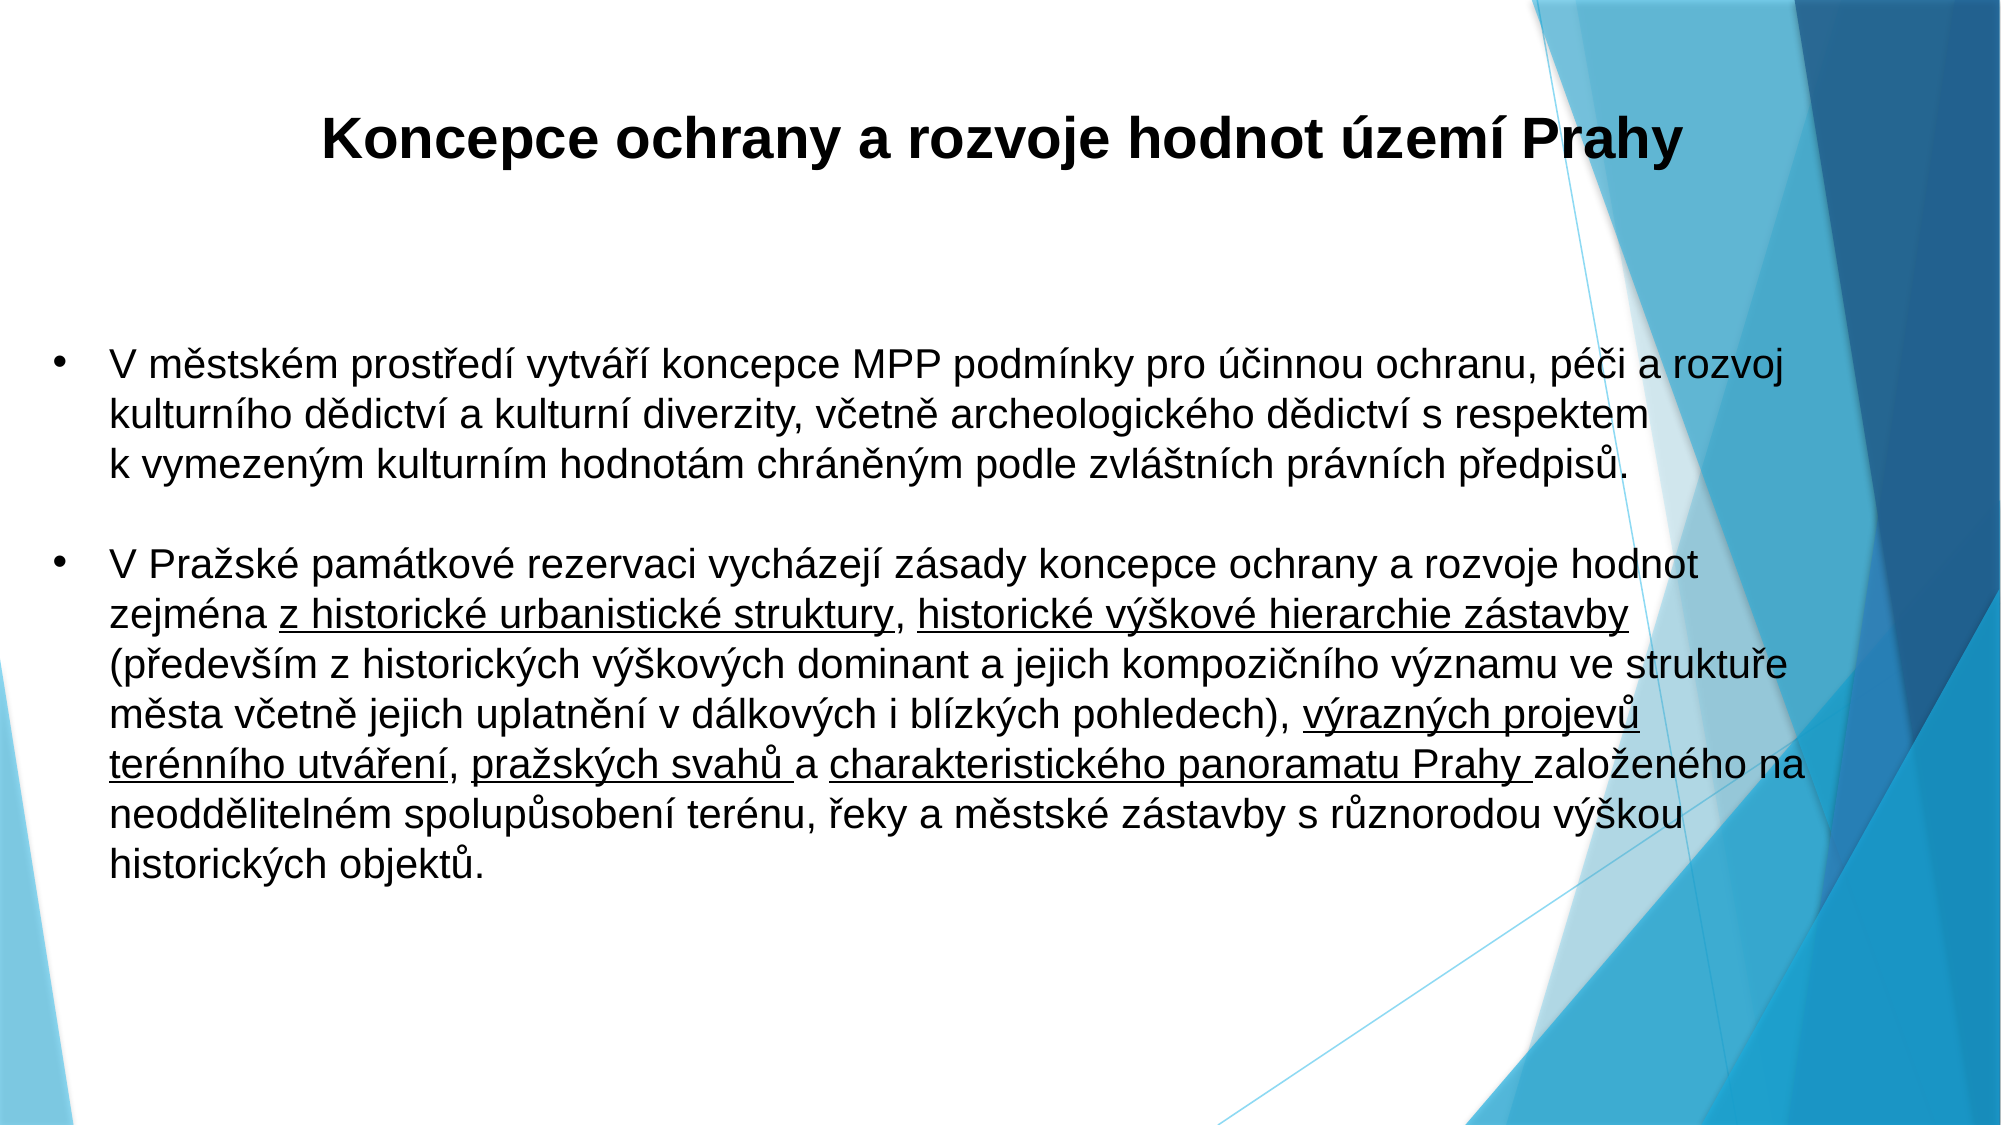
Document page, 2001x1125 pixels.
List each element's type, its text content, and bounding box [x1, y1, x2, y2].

text_box Koncepce ochrany a rozvoje hodnot území Prahy [71, 92, 1935, 178]
text_box V městském prostředí vytváří koncepce MPP podmínky pro účinnou ochranu, péči a rozvoj kulturního dědictví a kulturní diverzity, včetně archeologického dědictví s respektem k vymezeným kulturním hodnotám chráněným podle zvláštních právních předpisů. V Pražské památkové rezervaci vycházejí zásady koncepce ochrany a rozvoje hodnot zejména z historické urbanistické struktury, historické výškové hierarchie zástavby (především z historických výškových dominant a jejich kompozičního významu ve struktuře města včetně jejich uplatnění v dálkových i blízkých pohledech), výrazných projevů terénního utváření, pražských svahů a charakteristického panoramatu Prahy založeného na neoddělitelném spolupůsobení terénu, řeky a městské zástavby s různorodou výškou historických objektů. [38, 329, 1837, 894]
